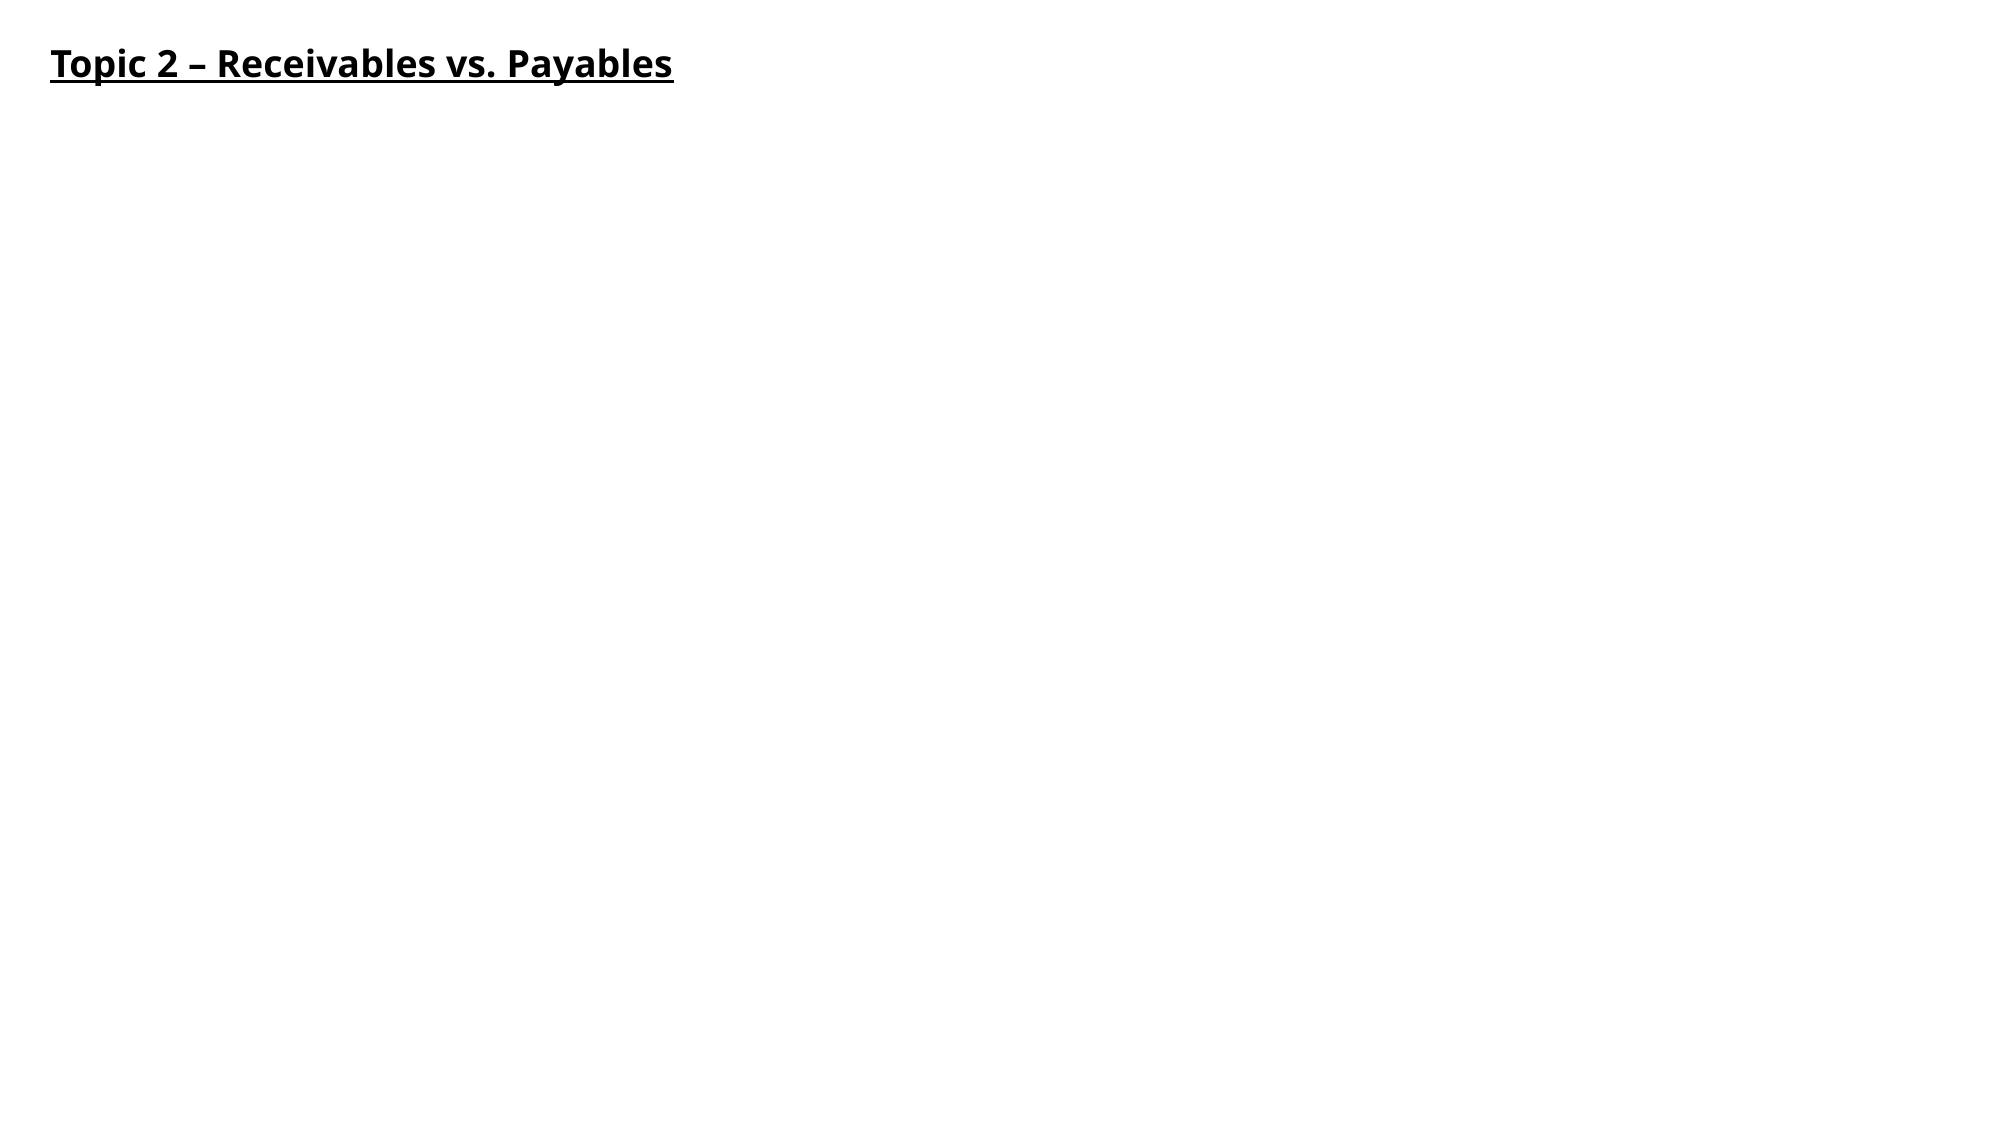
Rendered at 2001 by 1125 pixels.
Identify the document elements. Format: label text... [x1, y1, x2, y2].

text_box Topic 2 – Receivables vs. Payables [35, 32, 985, 93]
